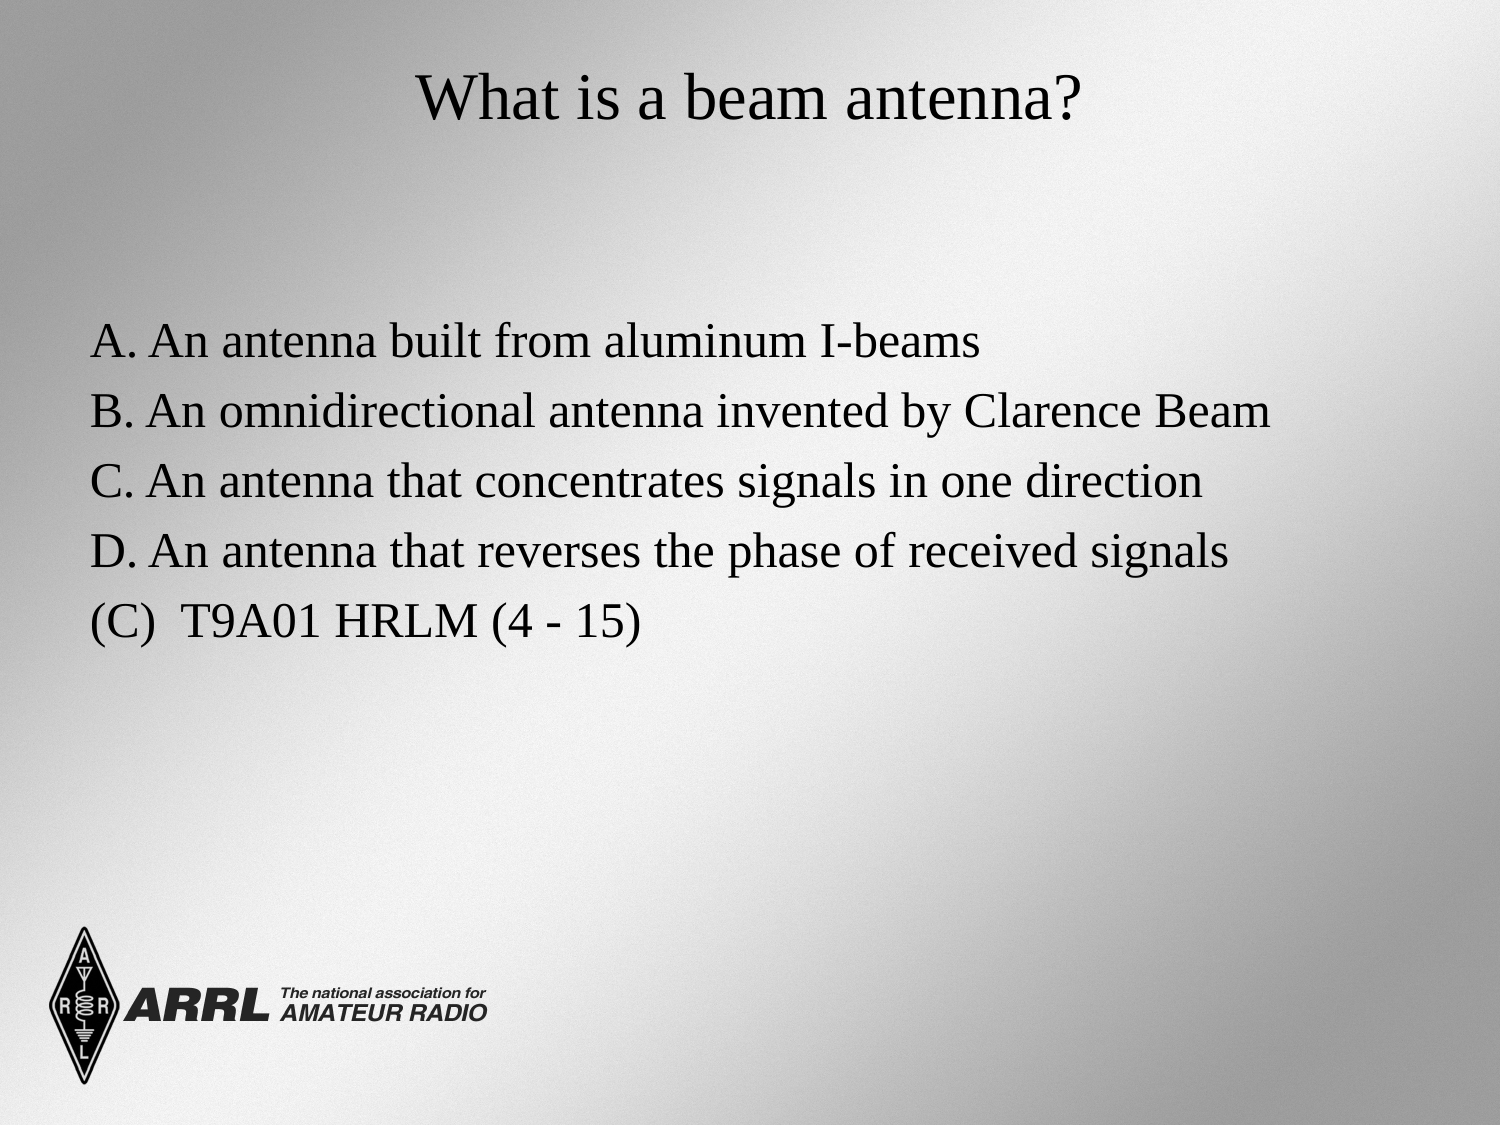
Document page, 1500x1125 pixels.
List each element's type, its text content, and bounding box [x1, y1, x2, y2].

title What is a beam antenna? [75, 45, 1425, 233]
picture [0, 0, 1500, 1125]
list A. An antenna built from aluminum I-beams B. An omnidirectional antenna invented by Clarence Beam C. An antenna that concentrates signals in one direction D. An antenna that reverses the phase of received signals (C) T9A01 HRLM (4 - 15) [75, 299, 1425, 1005]
